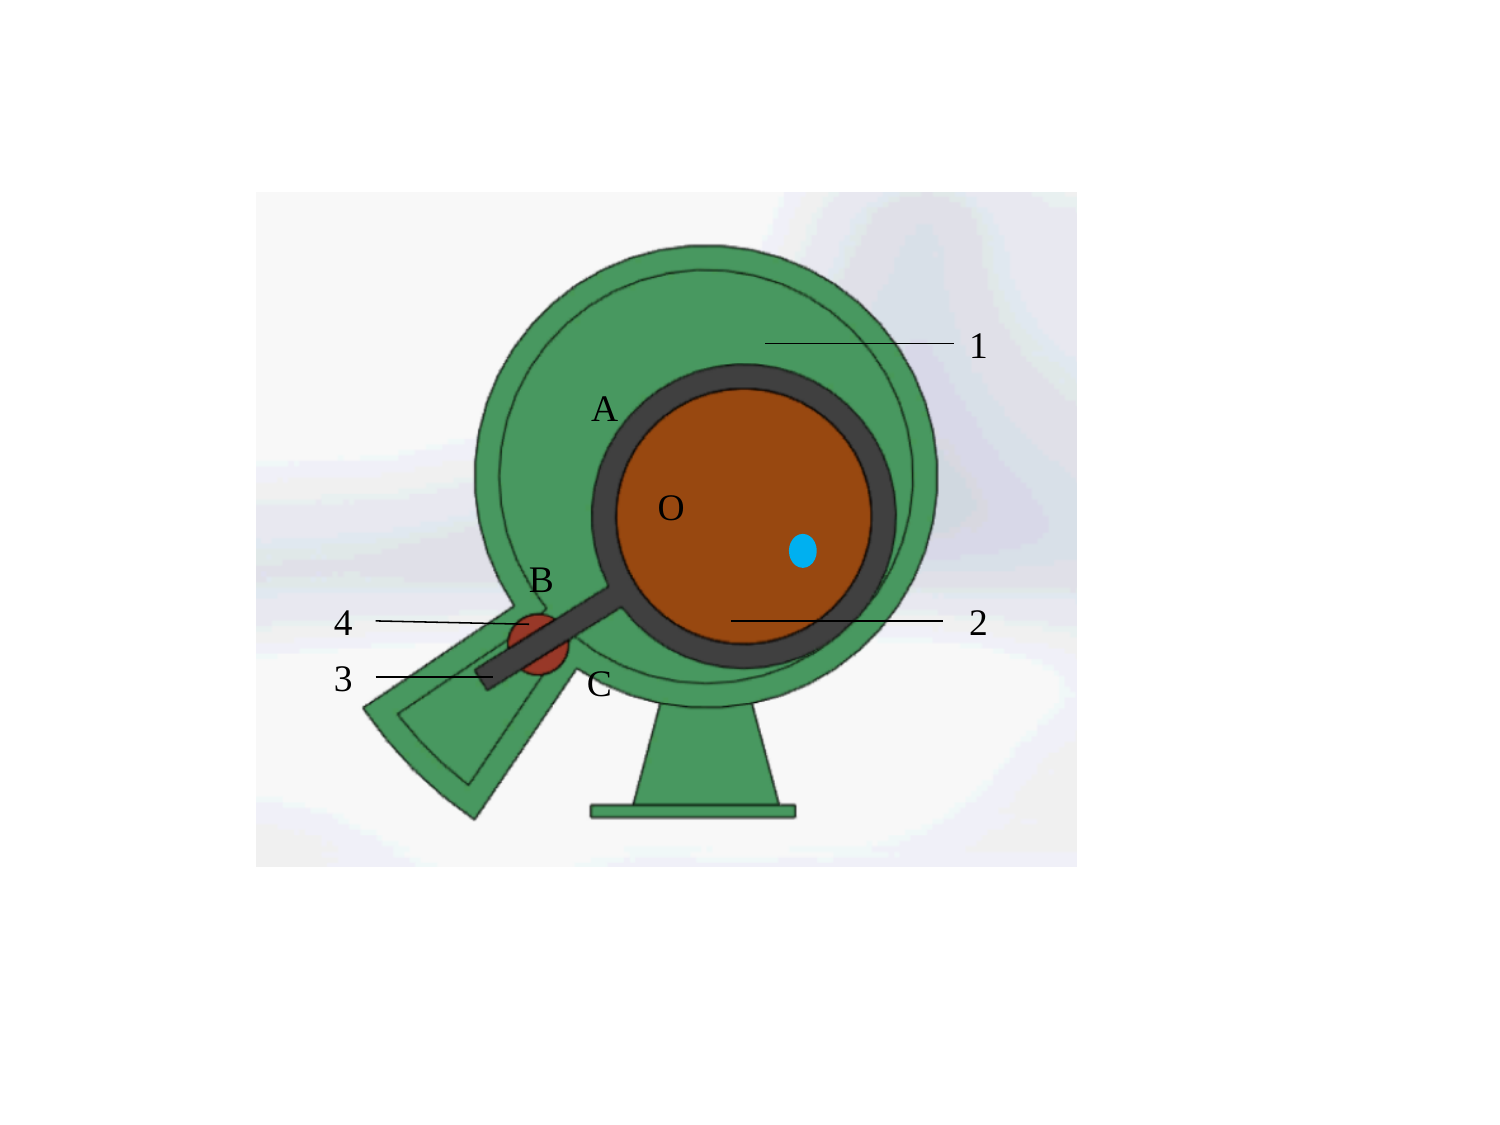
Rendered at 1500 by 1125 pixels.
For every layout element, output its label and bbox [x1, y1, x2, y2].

text_box [256, 192, 1077, 867]
